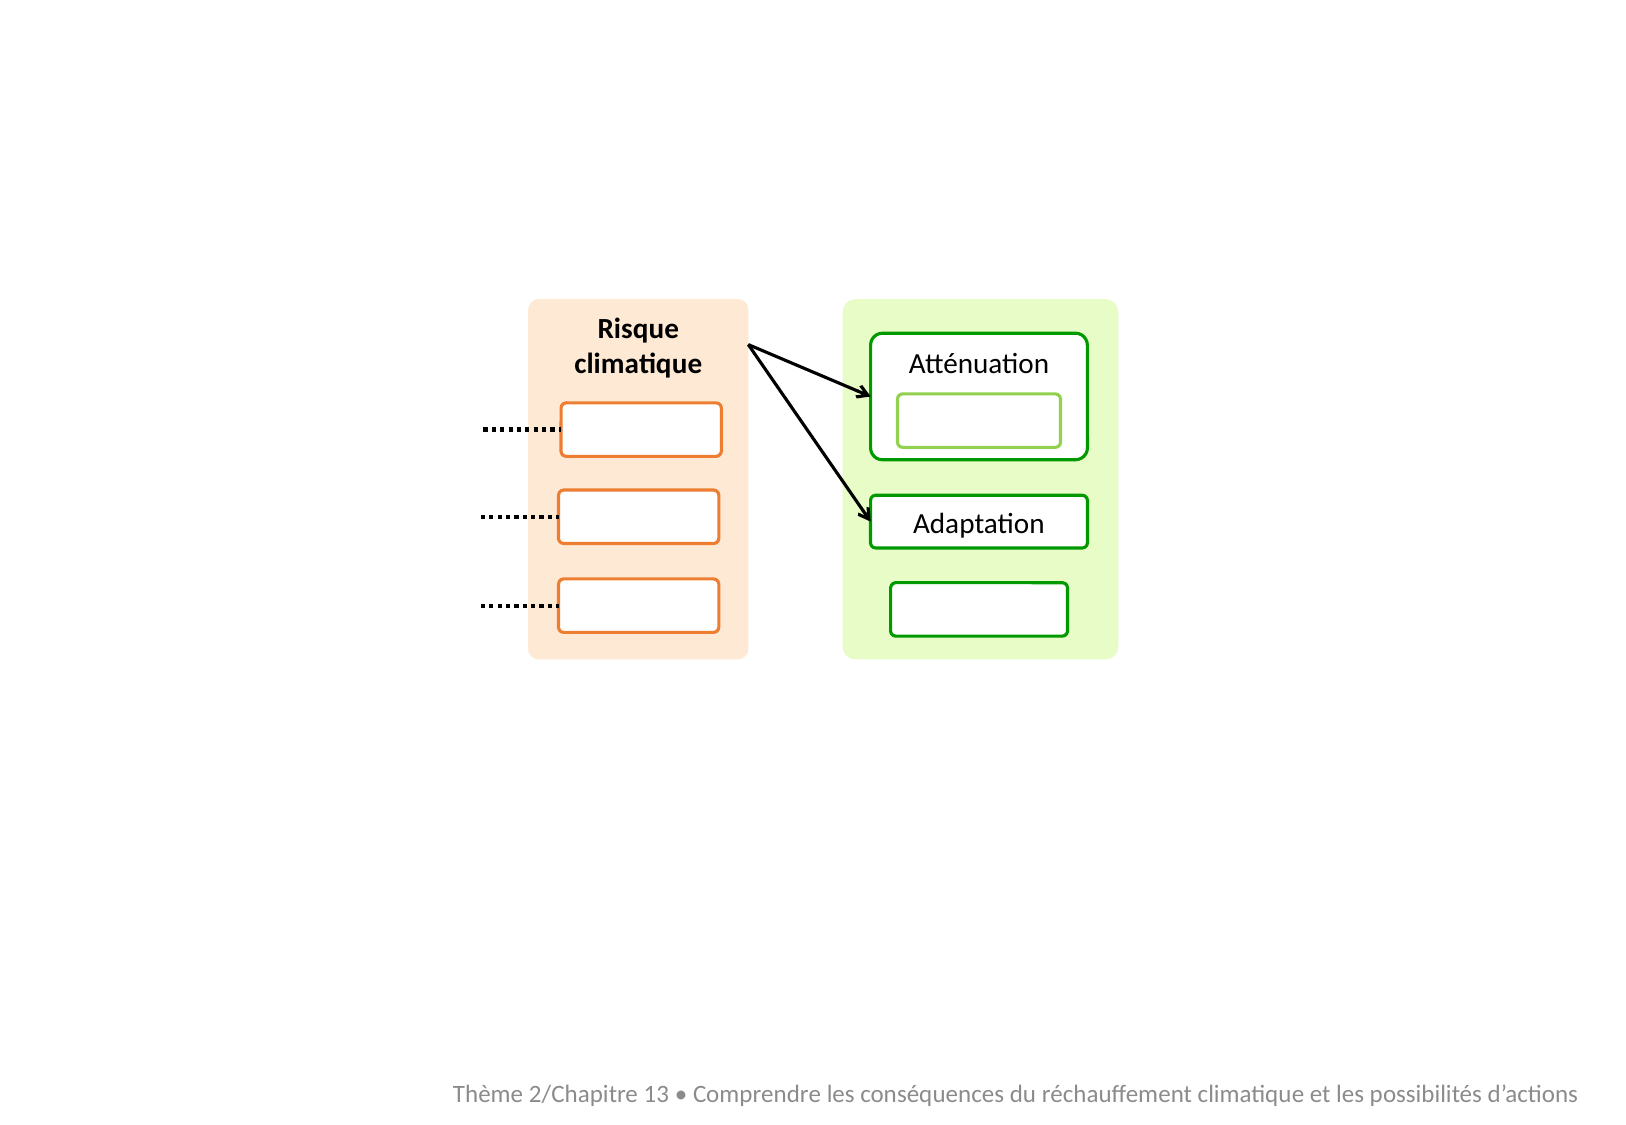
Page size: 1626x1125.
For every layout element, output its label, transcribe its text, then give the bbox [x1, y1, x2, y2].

text_box [558, 578, 719, 633]
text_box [748, 344, 871, 522]
text_box [558, 489, 719, 544]
text_box [528, 384, 749, 660]
text_box [890, 582, 1068, 637]
text_box Risque climatique [528, 299, 749, 390]
text_box Atténuation [870, 333, 1088, 460]
footer Thème 2/Chapitre 13 • Comprendre les conséquences du réchauffement climatique et les possibilités d’actions [0, 1071, 1625, 1125]
text_box Adaptation [870, 495, 1088, 548]
text_box [561, 402, 722, 457]
text_box [842, 299, 1119, 660]
text_box [897, 393, 1061, 448]
